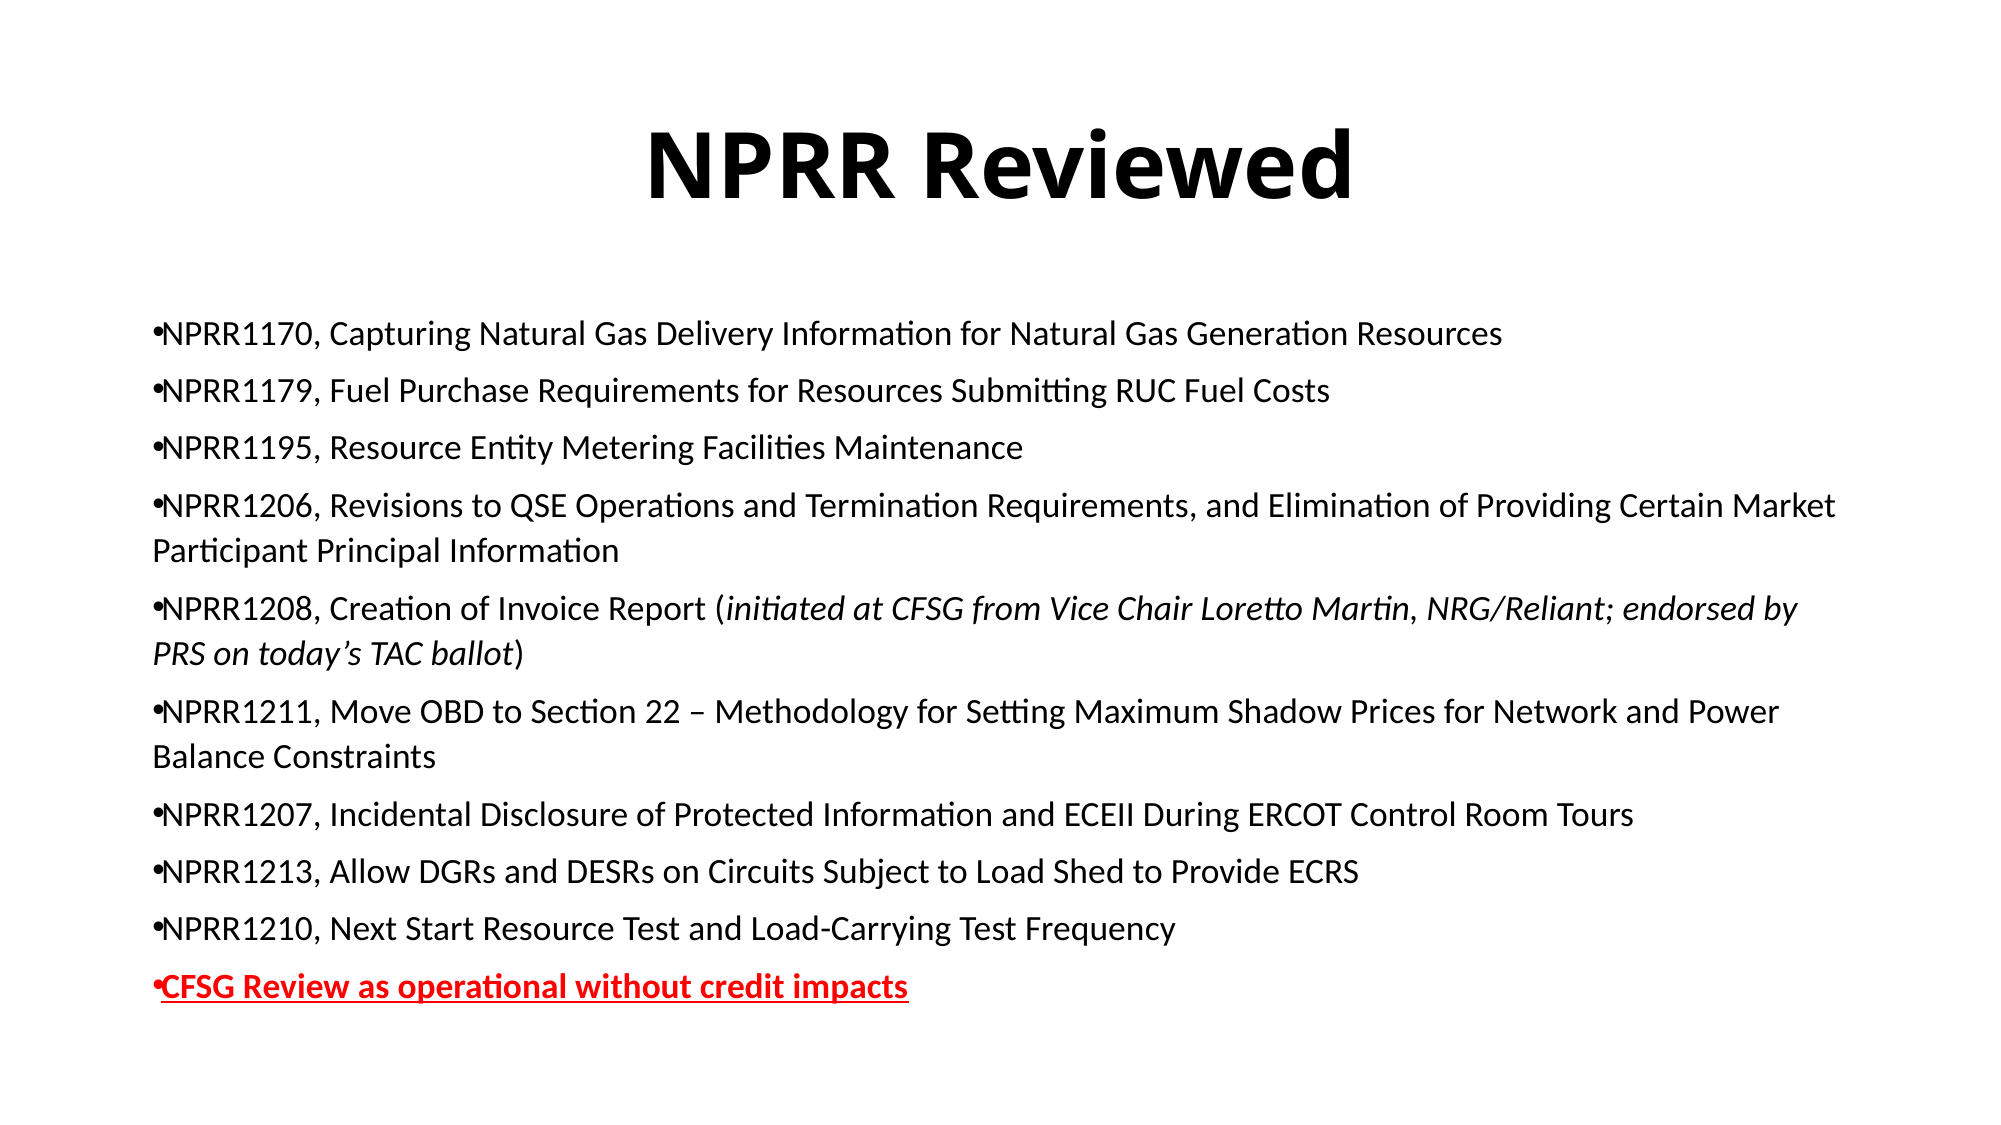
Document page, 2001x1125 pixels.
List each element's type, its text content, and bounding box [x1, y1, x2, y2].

title NPRR Reviewed [137, 59, 1863, 278]
list NPRR1170, Capturing Natural Gas Delivery Information for Natural Gas Generation Resources NPRR1179, Fuel Purchase Requirements for Resources Submitting RUC Fuel Costs NPRR1195, Resource Entity Metering Facilities Maintenance NPRR1206, Revisions to QSE Operations and Termination Requirements, and Elimination of Providing Certain Market Participant Principal Information NPRR1208, Creation of Invoice Report (initiated at CFSG from Vice Chair Loretto Martin, NRG/Reliant; endorsed by PRS on today’s TAC ballot) NPRR1211, Move OBD to Section 22 – Methodology for Setting Maximum Shadow Prices for Network and Power Balance Constraints NPRR1207, Incidental Disclosure of Protected Information and ECEII During ERCOT Control Room Tours NPRR1213, Allow DGRs and DESRs on Circuits Subject to Load Shed to Provide ECRS NPRR1210, Next Start Resource Test and Load-Carrying Test Frequency CFSG Review as operational without credit impacts [137, 299, 1863, 1014]
